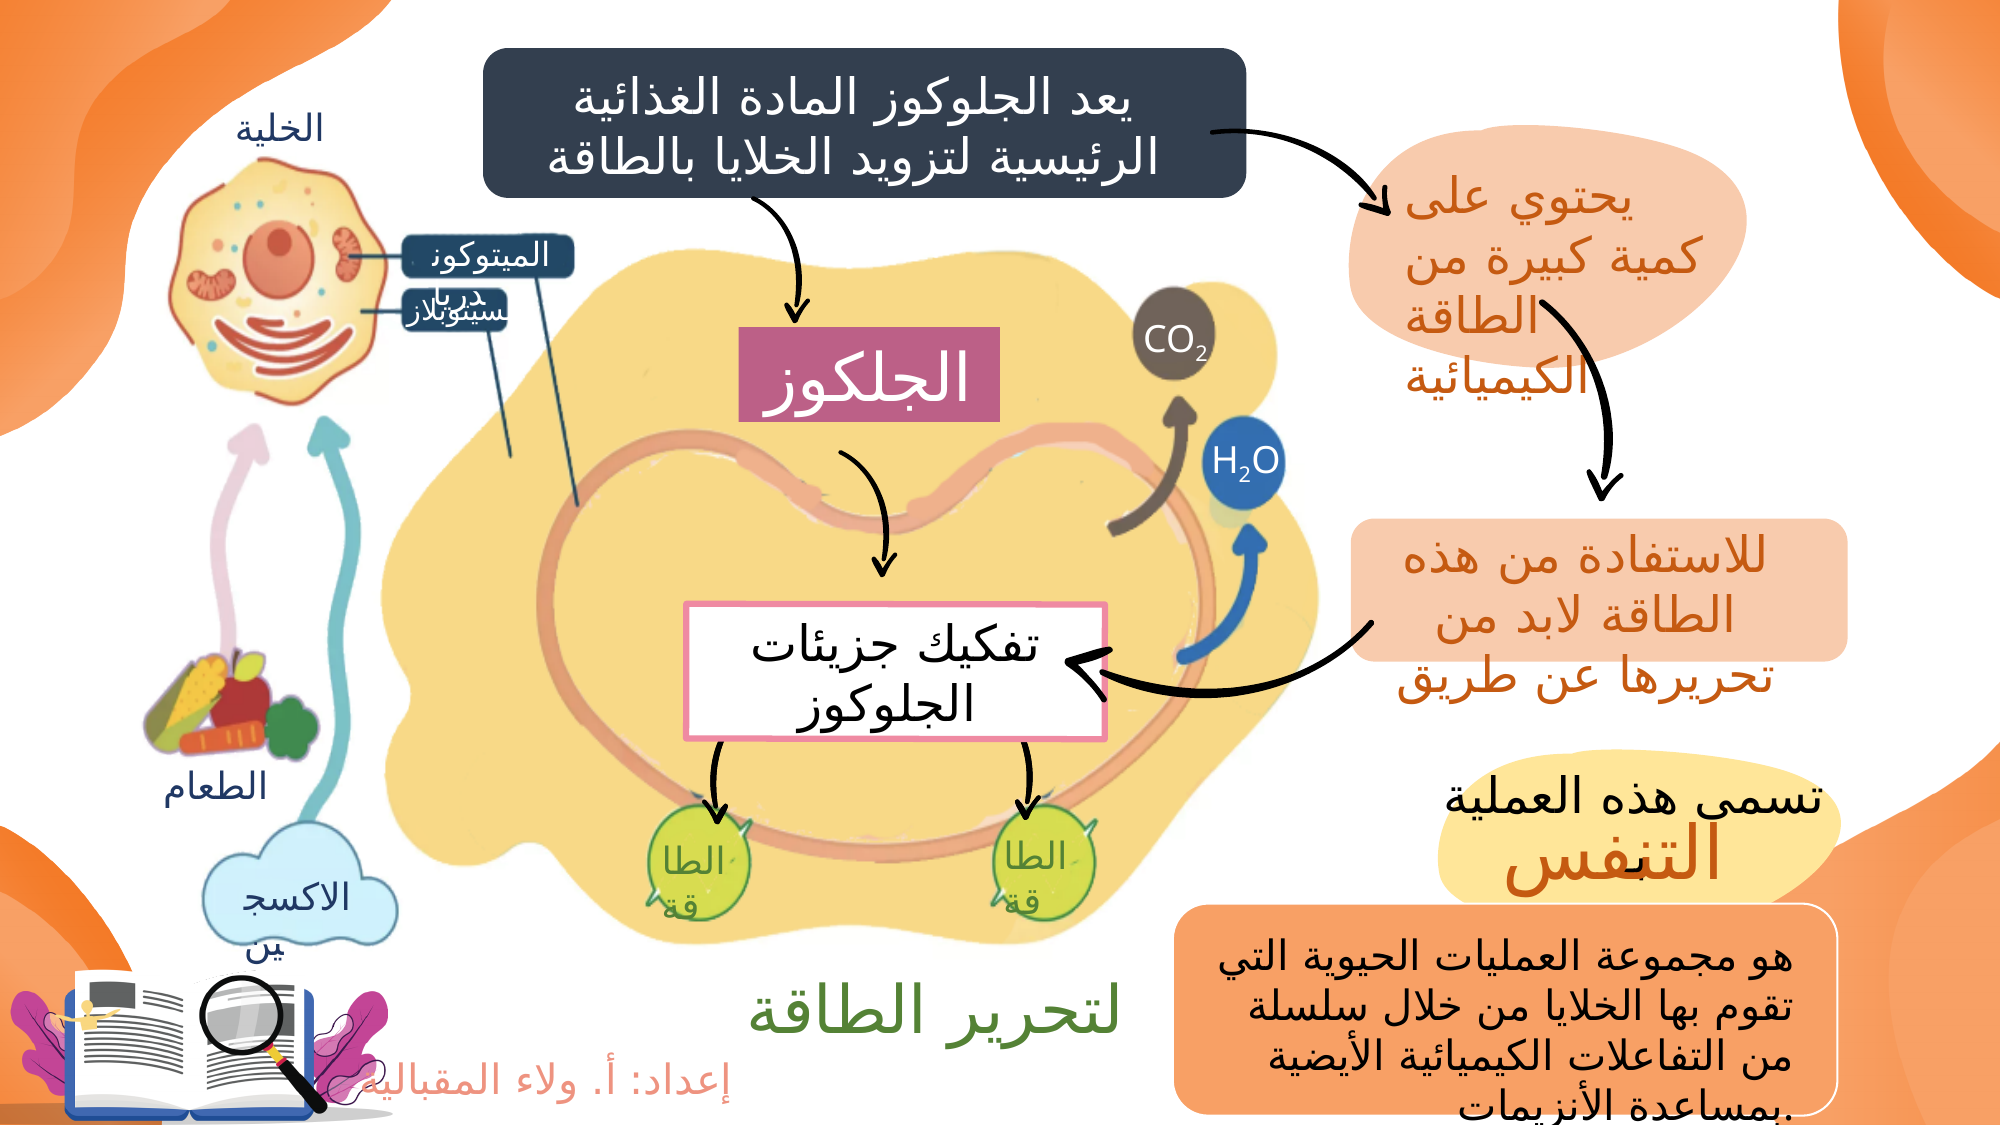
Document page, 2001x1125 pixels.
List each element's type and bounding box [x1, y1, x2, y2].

text_box [1340, 307, 1848, 662]
text_box [686, 475, 1353, 727]
text_box [720, 221, 1001, 423]
text_box [1172, 903, 1838, 1116]
text_box [1417, 749, 1920, 938]
text_box [122, 96, 1321, 995]
text_box [1211, 124, 1825, 368]
picture [0, 0, 2000, 1125]
text_box [646, 718, 1153, 1056]
